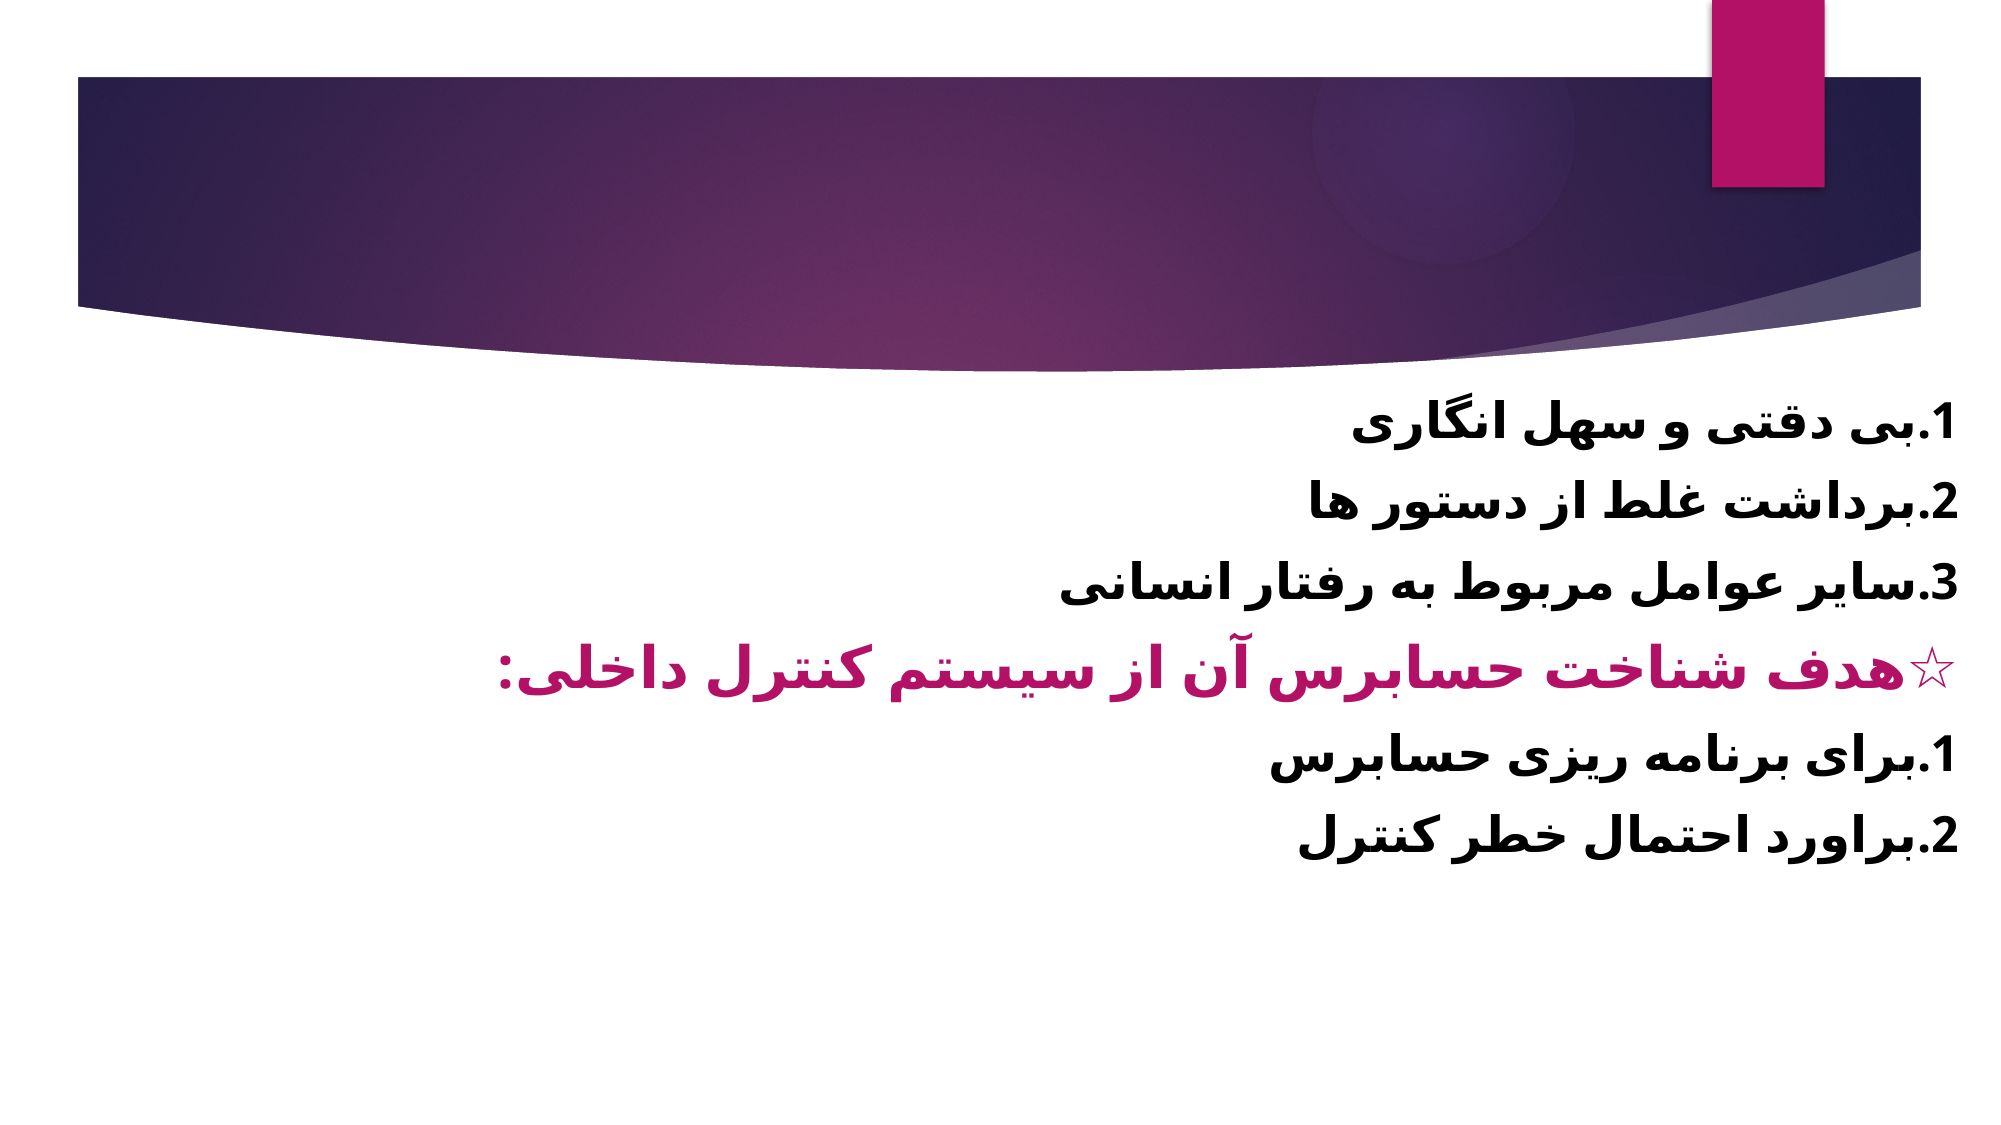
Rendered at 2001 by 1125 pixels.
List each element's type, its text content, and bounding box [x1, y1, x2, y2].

list 1.بی دقتی و سهل انگاری 2.برداشت غلط از دستور ها 3.سایر عوامل مربوط به رفتار انسانی ☆هدف شناخت حسابرس آن از سیستم کنترل داخلی: 1.برای برنامه ریزی حسابرس 2.براورد احتمال خطر کنترل [29, 380, 1975, 1105]
